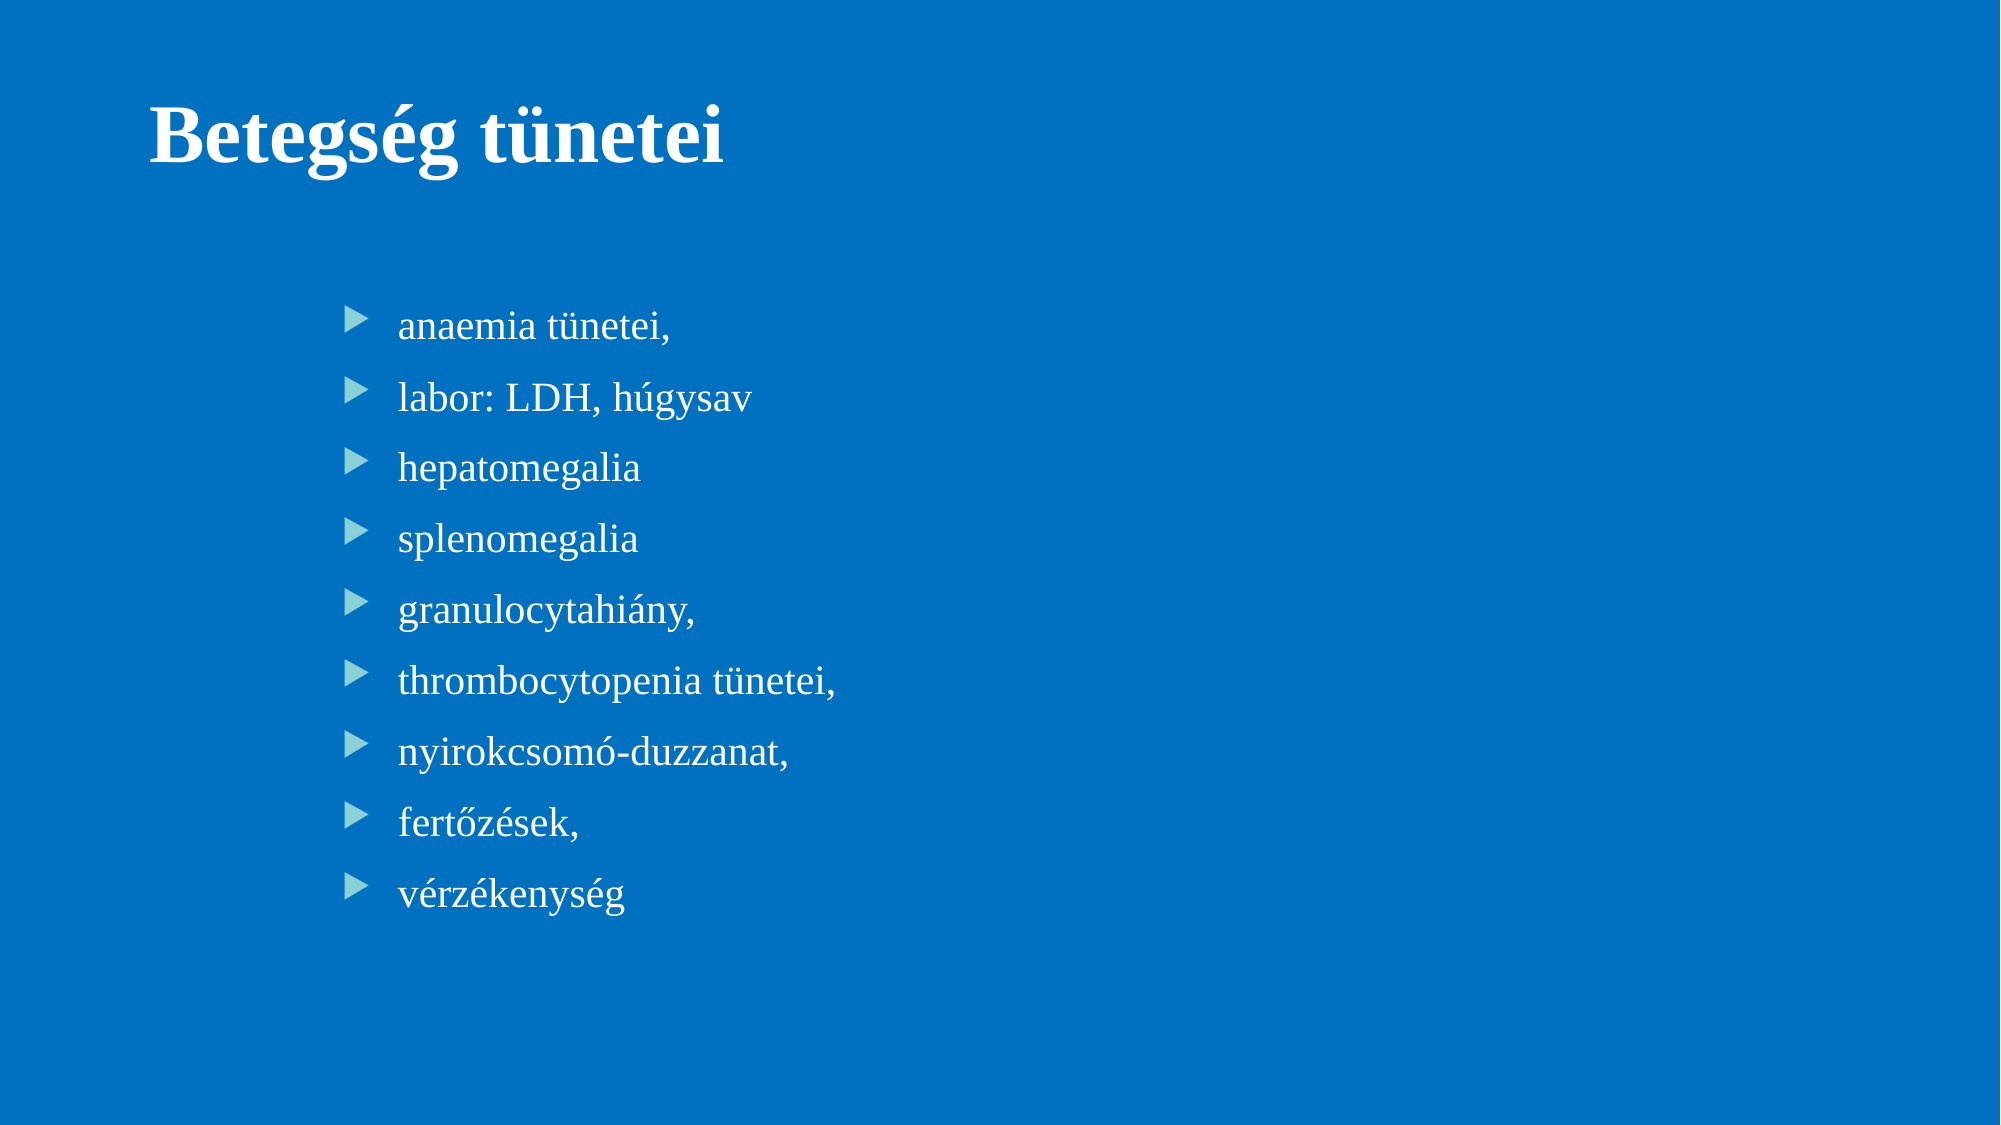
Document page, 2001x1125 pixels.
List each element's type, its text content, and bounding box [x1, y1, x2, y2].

title Betegség tünetei [134, 71, 1485, 259]
list anaemia tünetei, labor: LDH, húgysav hepatomegalia splenomegalia granulocytahiány, thrombocytopenia tünetei, nyirokcsomó-duzzanat, fertőzések, vérzékenység [326, 290, 1677, 929]
